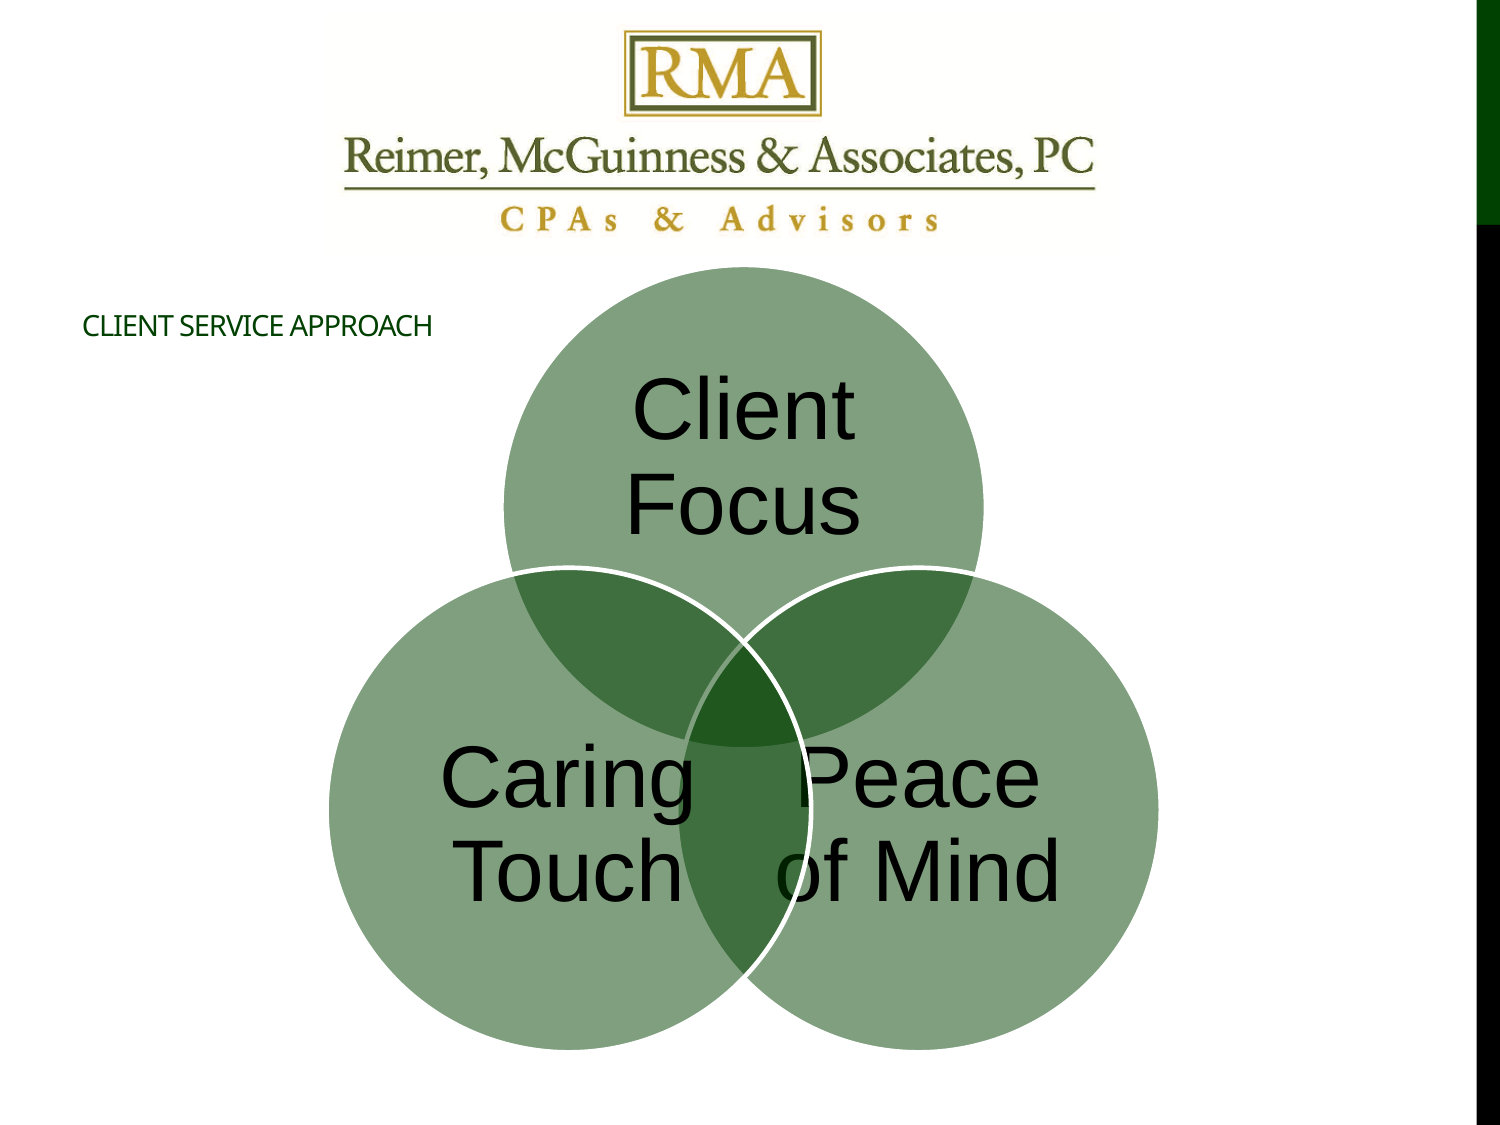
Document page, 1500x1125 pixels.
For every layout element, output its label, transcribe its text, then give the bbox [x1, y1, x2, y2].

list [74, 254, 1413, 1063]
title Client service approach [66, 162, 323, 350]
picture [324, 11, 1120, 254]
